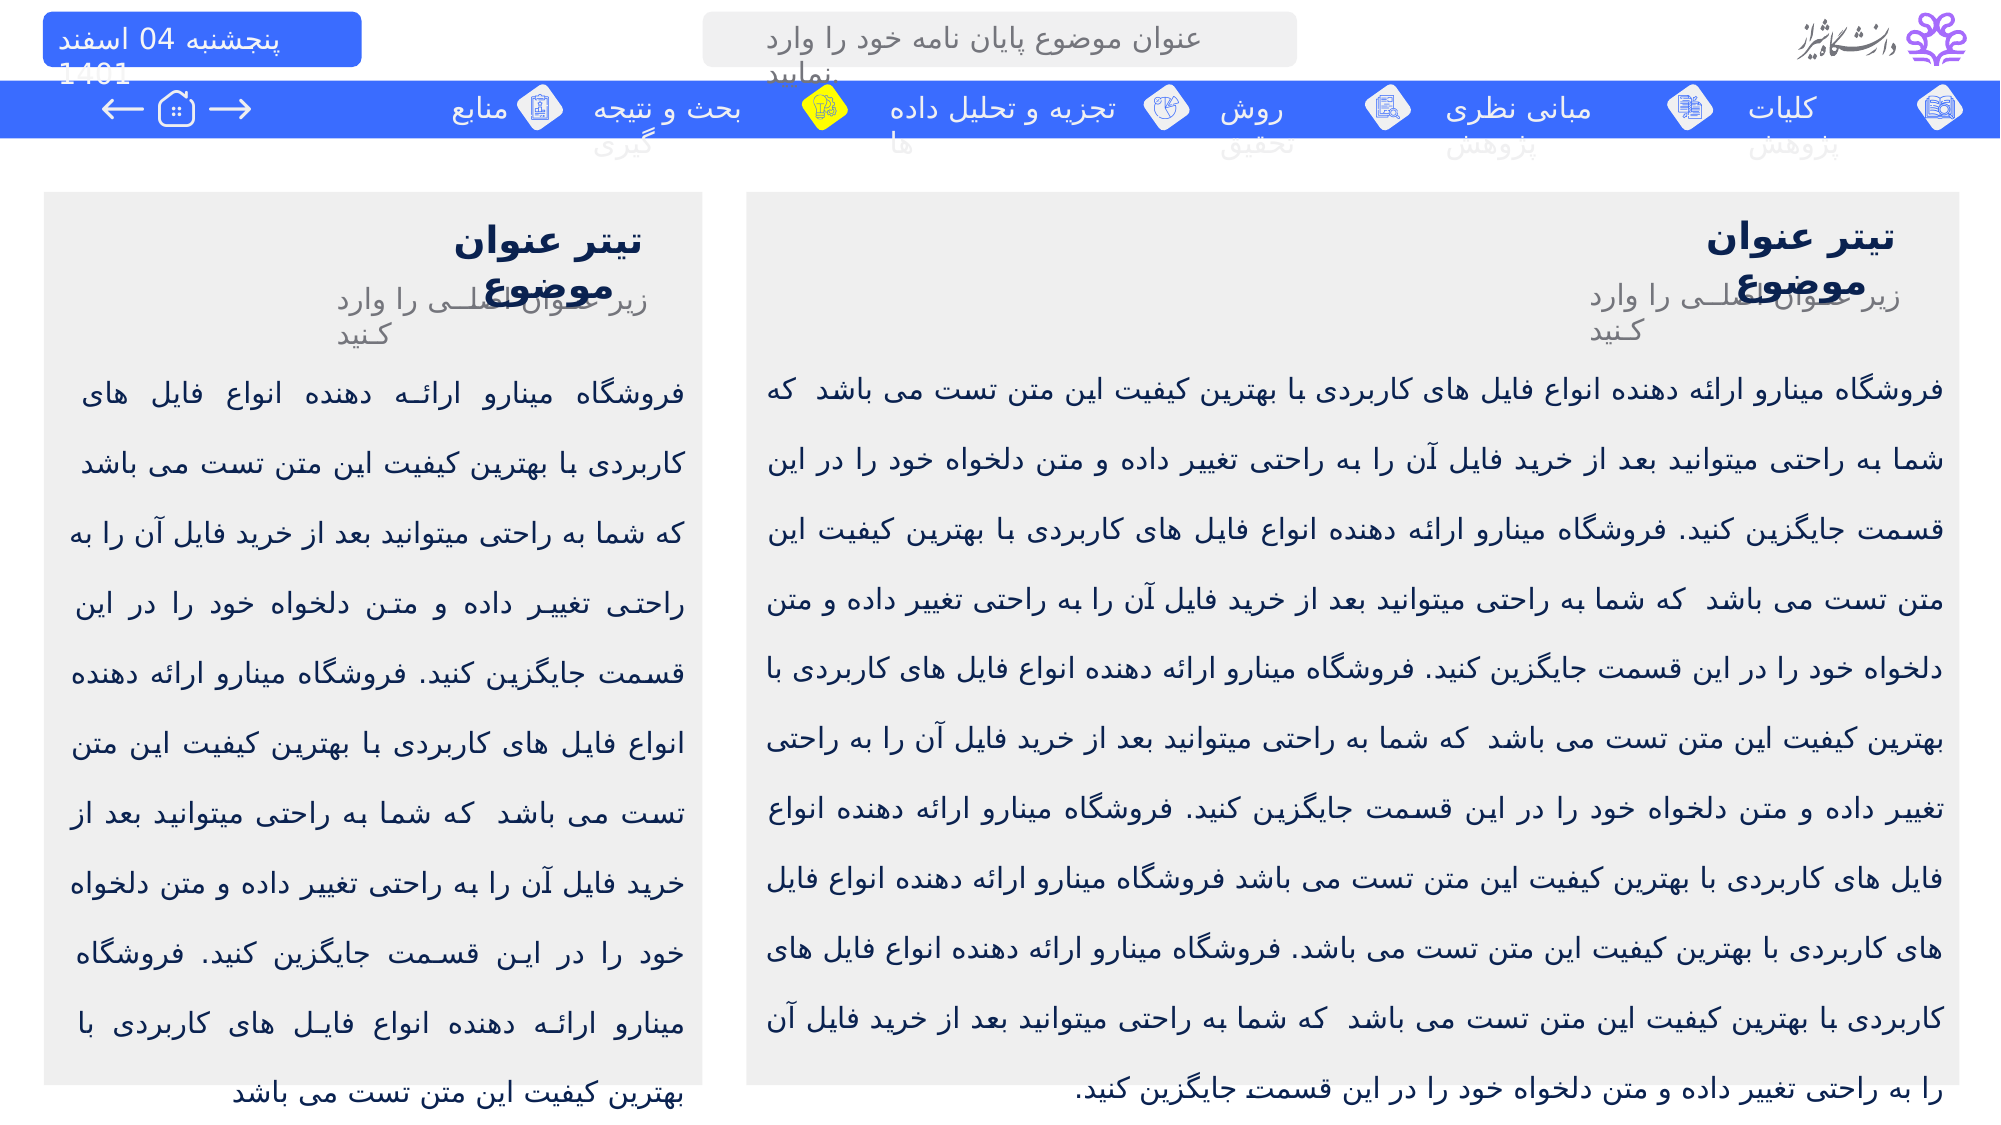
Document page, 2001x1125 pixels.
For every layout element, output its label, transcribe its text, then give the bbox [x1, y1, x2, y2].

text_box [1926, 83, 1954, 93]
text_box [800, 97, 849, 132]
text_box مبانی نظری پژوهش [1430, 81, 1679, 167]
text_box فروشگاه مینارو ارائه دهنده انواع فایل های کاربردی با بهترین کیفیت این متن تست می باشد که شما به راحتی میتوانید بعد از خرید فایل آن را به راحتی تغییر داده و متن دلخواه خود را در این قسمت جایگزین کنید. فروشگاه مینارو ارائه دهنده انواع فایل های کاربردی با بهترین کیفیت این متن تست می باشد که شما به راحتی میتوانید بعد از خرید فایل آن را به راحتی تغییر داده و متن دلخواه خود را در این قسمت جایگزین کنید. فروشگاه مینارو ارائه دهنده انواع فایل های کاربردی با بهترین کیفیت این متن تست می باشد [54, 332, 701, 1117]
text_box [1666, 83, 1715, 132]
text_box [1142, 97, 1191, 132]
text_box [1363, 83, 1413, 132]
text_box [1906, 12, 1967, 66]
text_box بحث و نتیجه گیری [578, 81, 811, 167]
picture [811, 93, 839, 121]
text_box تیتر عنوان موضوع [1659, 204, 1943, 310]
picture [1376, 95, 1400, 119]
text_box [745, 191, 1960, 1086]
picture [102, 88, 144, 130]
text_box تجزیه و تحلیل داده ها [874, 97, 1154, 167]
text_box پنجشنبه 04 اسفند 1401 [43, 12, 370, 98]
text_box منابع [436, 81, 534, 132]
text_box [1915, 94, 1925, 120]
text_box کلیات پژوهش [1733, 81, 1929, 167]
text_box زیر عنـوان اصلــی را وارد کـنید [321, 273, 694, 332]
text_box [1796, 18, 1897, 60]
picture [1925, 93, 1955, 122]
picture [1678, 95, 1702, 119]
text_box [515, 83, 565, 132]
text_box [1955, 95, 1965, 121]
text_box تیتر عنوان موضوع [407, 209, 691, 314]
text_box فروشگاه مینارو ارائه دهنده انواع فایل های کاربردی با بهترین کیفیت این متن تست می باشد که شما به راحتی میتوانید بعد از خرید فایل آن را به راحتی تغییر داده و متن دلخواه خود را در این قسمت جایگزین کنید. فروشگاه مینارو ارائه دهنده انواع فایل های کاربردی با بهترین کیفیت این متن تست می باشد که شما به راحتی میتوانید بعد از خرید فایل آن را به راحتی تغییر داده و متن دلخواه خود را در این قسمت جایگزین کنید. فروشگاه مینارو ارائه دهنده انواع فایل های کاربردی با بهترین کیفیت این متن تست می باشد که شما به راحتی میتوانید بعد از خرید فایل آن را به راحتی تغییر داده و متن دلخواه خود را در این قسمت جایگزین کنید. فروشگاه مینارو ارائه دهنده انواع فایل های کاربردی با بهترین کیفیت این متن تست می باشد فروشگاه مینارو ارائه دهنده انواع فایل های کاربردی با بهترین کیفیت این متن تست می باشد. فروشگاه مینارو ارائه دهنده انواع فایل های کاربردی با بهترین کیفیت این متن تست می باشد که شما به راحتی میتوانید بعد از خرید فایل آن را به راحتی تغییر داده و متن دلخواه خود را در این قسمت جایگزین کنید. [750, 327, 1960, 1112]
picture [209, 88, 251, 130]
text_box زیر عنـوان اصلــی را وارد کـنید [1574, 268, 1946, 327]
text_box روش تحقیق [1205, 81, 1374, 167]
picture [527, 94, 553, 120]
text_box [1926, 122, 1953, 132]
text_box [43, 191, 703, 1086]
text_box عنوان موضوع پایان نامه خود را وارد نمایید. [750, 12, 1250, 97]
picture [1154, 95, 1179, 120]
picture [158, 90, 195, 127]
